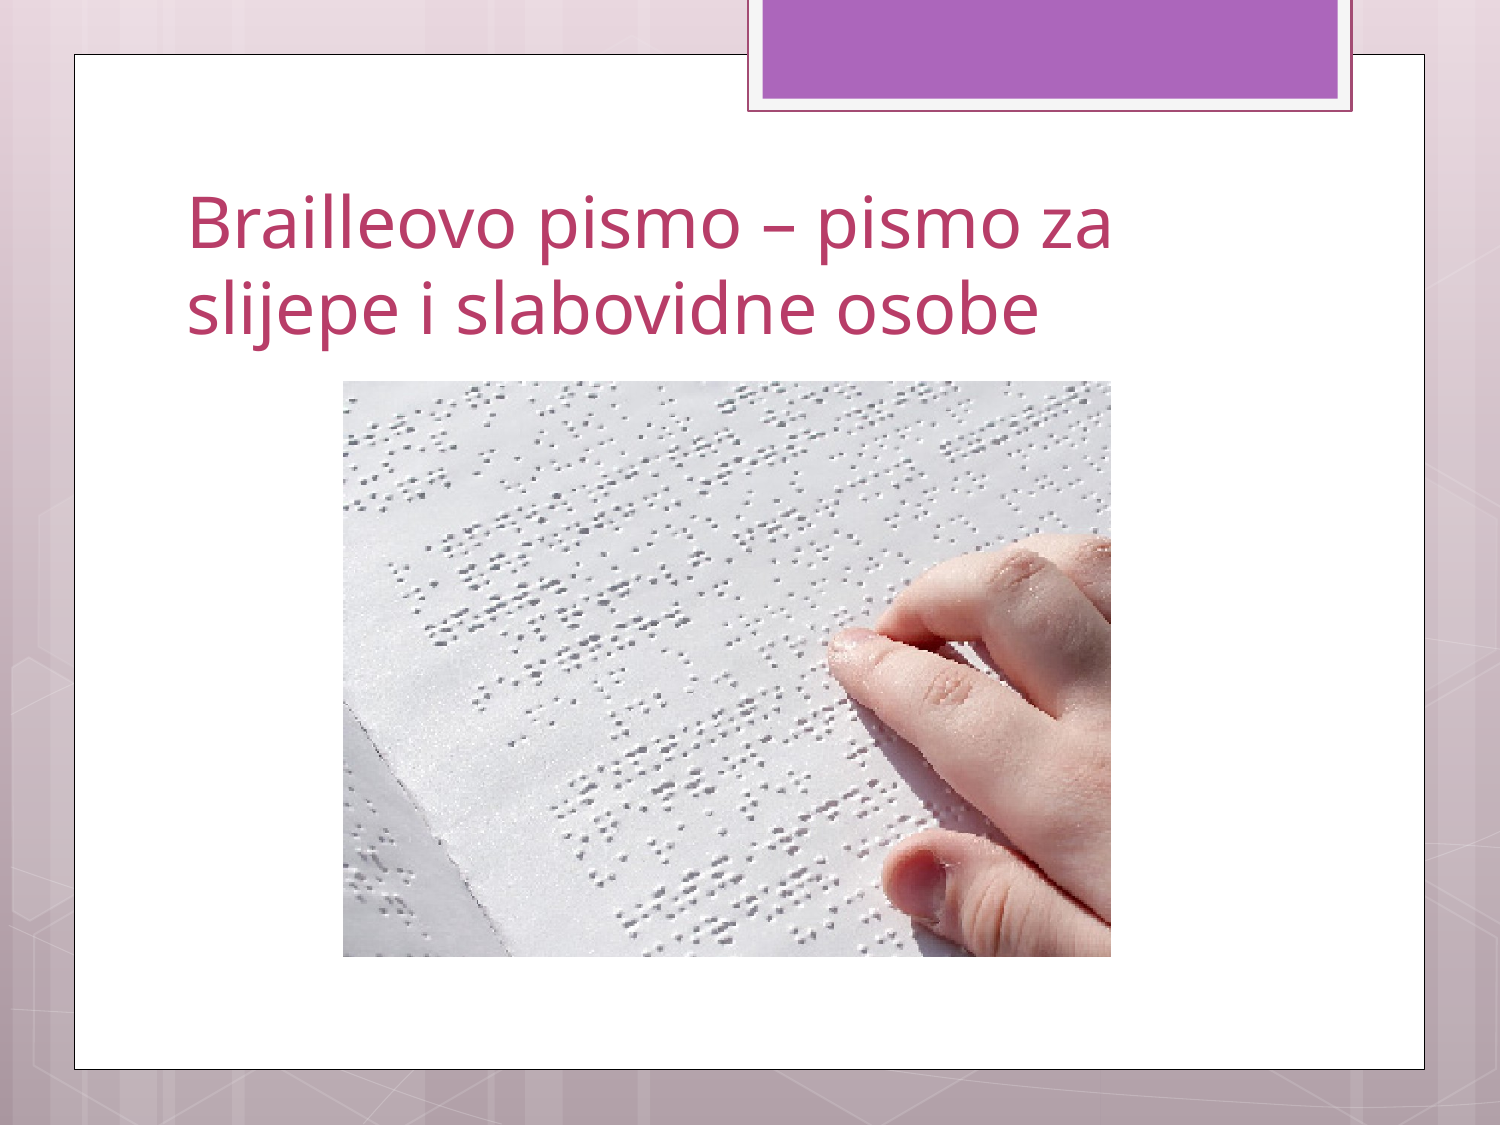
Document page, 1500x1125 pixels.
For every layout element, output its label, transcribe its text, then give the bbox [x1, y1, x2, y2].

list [342, 380, 1111, 957]
title Brailleovo pismo – pismo za slijepe i slabovidne osobe [171, 168, 1324, 357]
